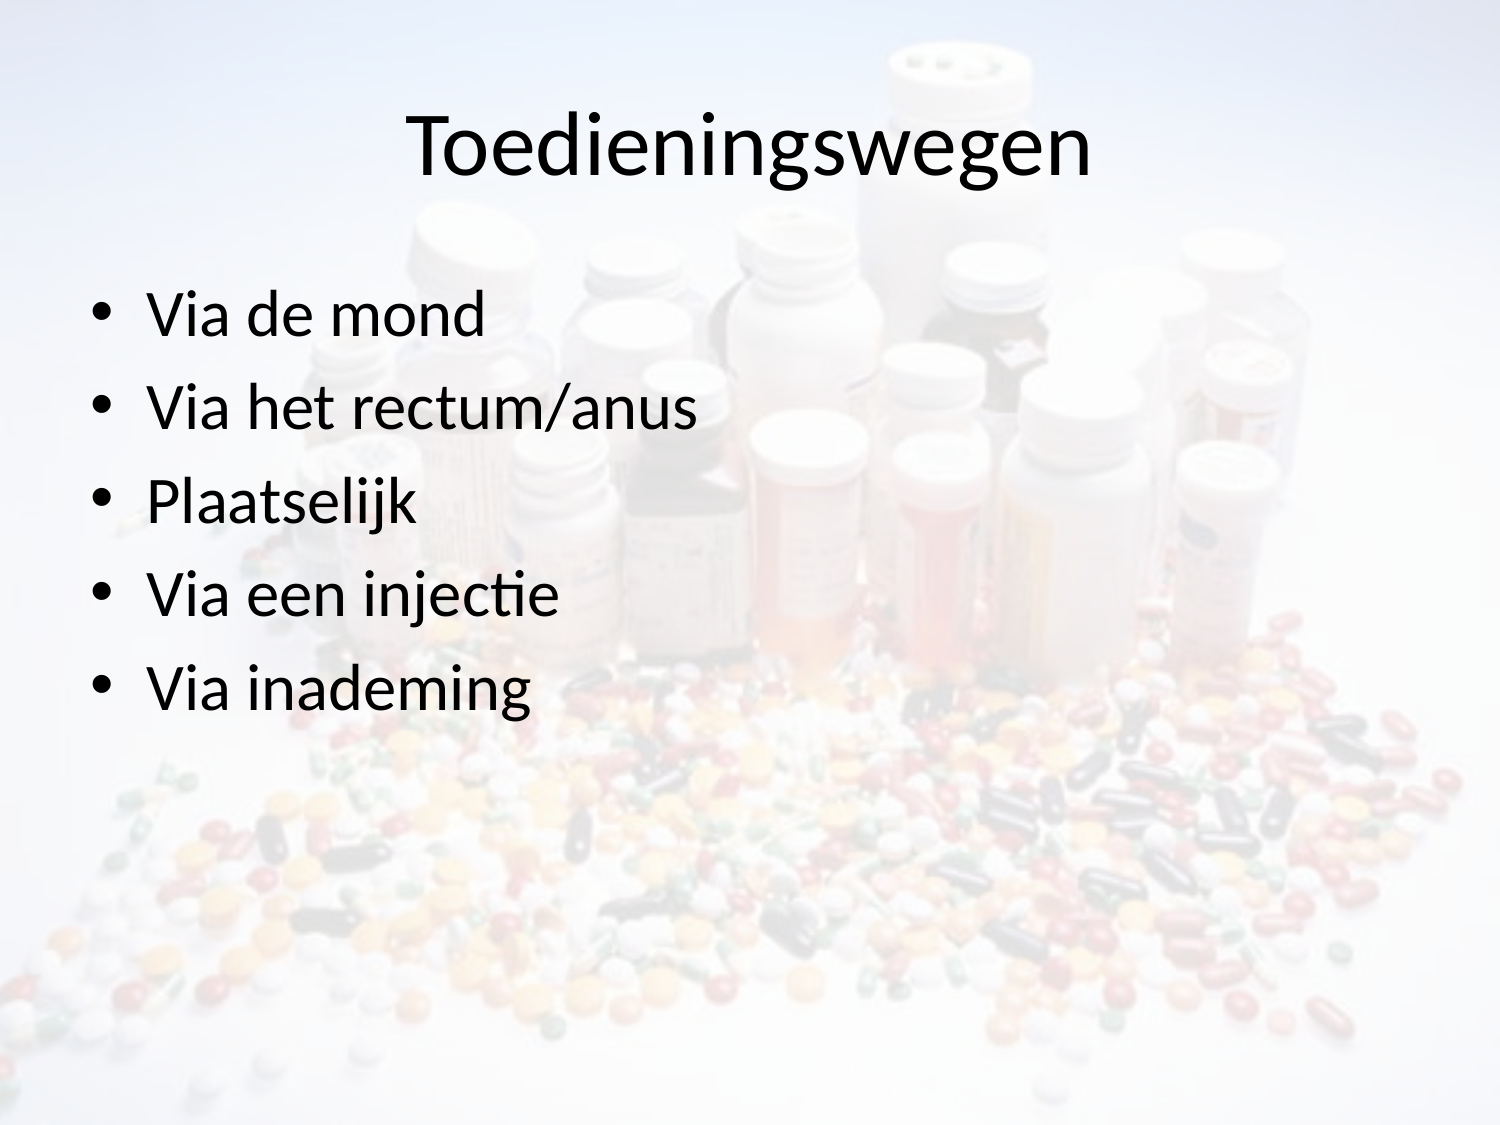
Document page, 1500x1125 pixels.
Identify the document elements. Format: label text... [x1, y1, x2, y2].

title Toedieningswegen [75, 45, 1425, 233]
list Via de mond Via het rectum/anus Plaatselijk Via een injectie Via inademing [75, 262, 1425, 1005]
